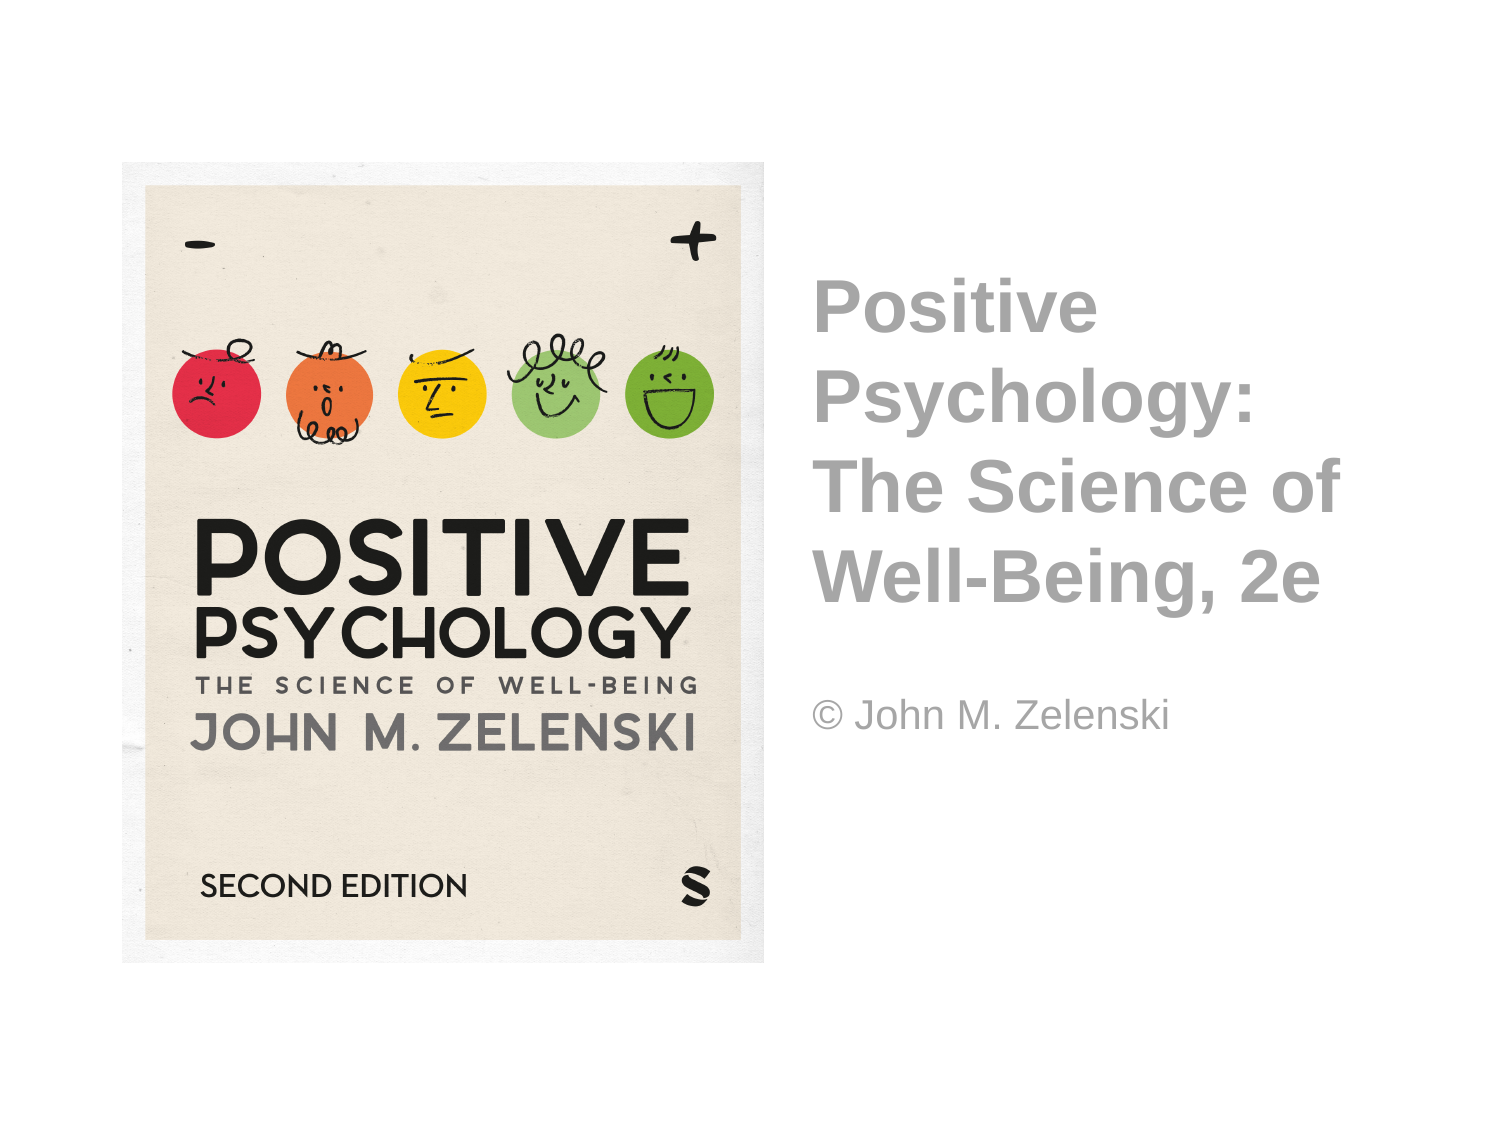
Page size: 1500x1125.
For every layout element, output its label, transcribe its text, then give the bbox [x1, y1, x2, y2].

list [122, 162, 764, 963]
list Positive Psychology: The Science of Well-Being, 2e © John M. Zelenski [797, 249, 1363, 876]
